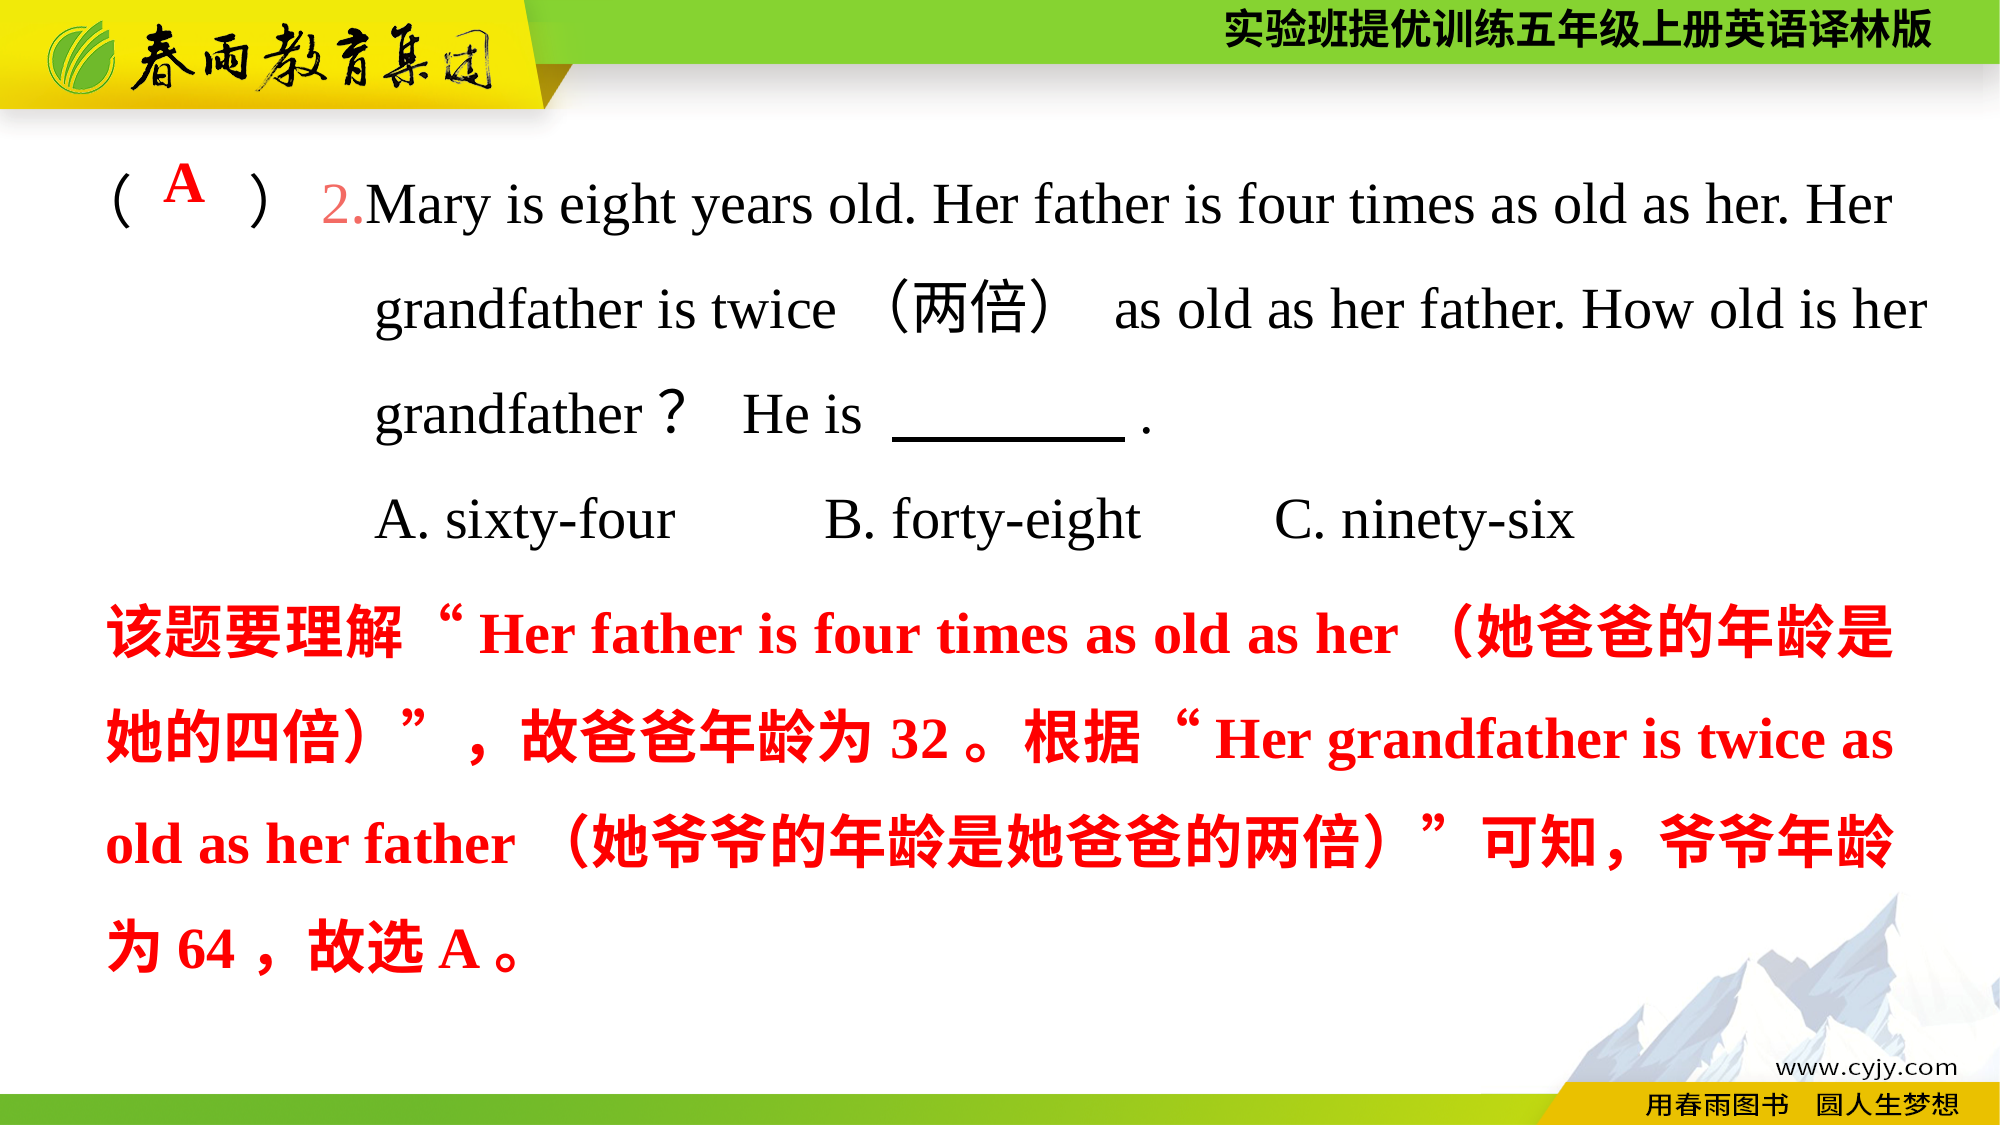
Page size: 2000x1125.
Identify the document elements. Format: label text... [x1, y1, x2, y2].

picture [0, 0, 2000, 1125]
list （ ）2.Mary is eight years old. Her father is four times as old as her. Her grandfather is twice（两倍） as old as her father. How old is her grandfather？ He is . A. sixty-four B. forty-eight C. ninety-six [59, 122, 1944, 562]
text_box A [148, 137, 221, 222]
text_box 该题要理解“Her father is four times as old as her（她爸爸的年龄是她的四倍）”，故爸爸年龄为32。根据“Her grandfather is twice as old as her father（她爷爷的年龄是她爸爸的两倍）”可知，爷爷年龄为64，故选A。 [90, 553, 1910, 988]
